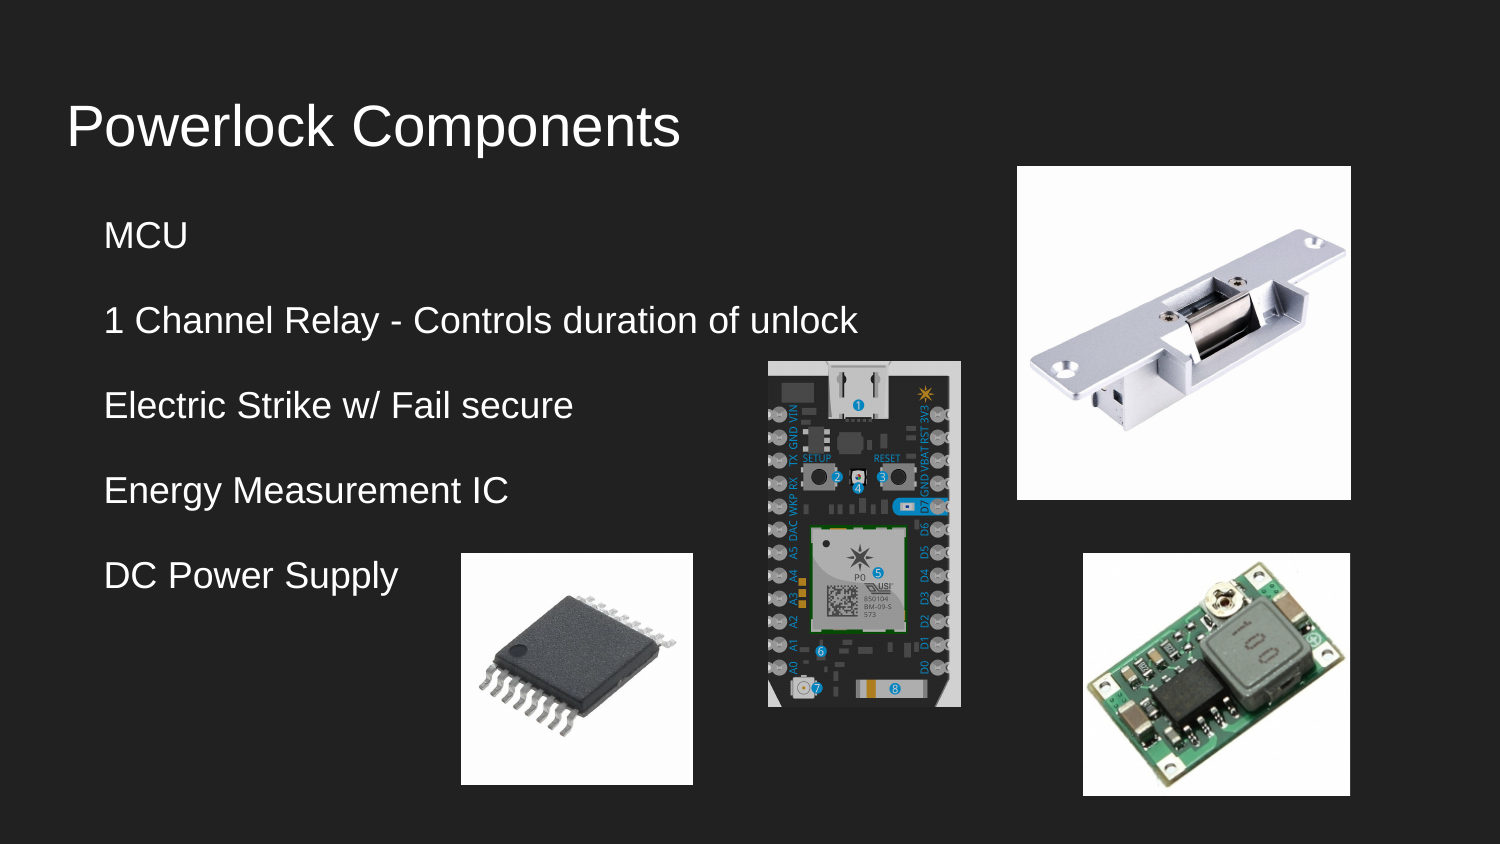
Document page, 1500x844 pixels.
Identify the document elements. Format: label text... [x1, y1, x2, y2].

picture [1082, 553, 1351, 796]
list MCU 1 Channel Relay - Controls duration of unlock Electric Strike w/ Fail secure Energy Measurement IC DC Power Supply [51, 189, 1449, 750]
title Powerlock Components [51, 72, 1449, 167]
picture [1017, 166, 1351, 500]
picture [461, 553, 693, 786]
picture [768, 360, 961, 708]
